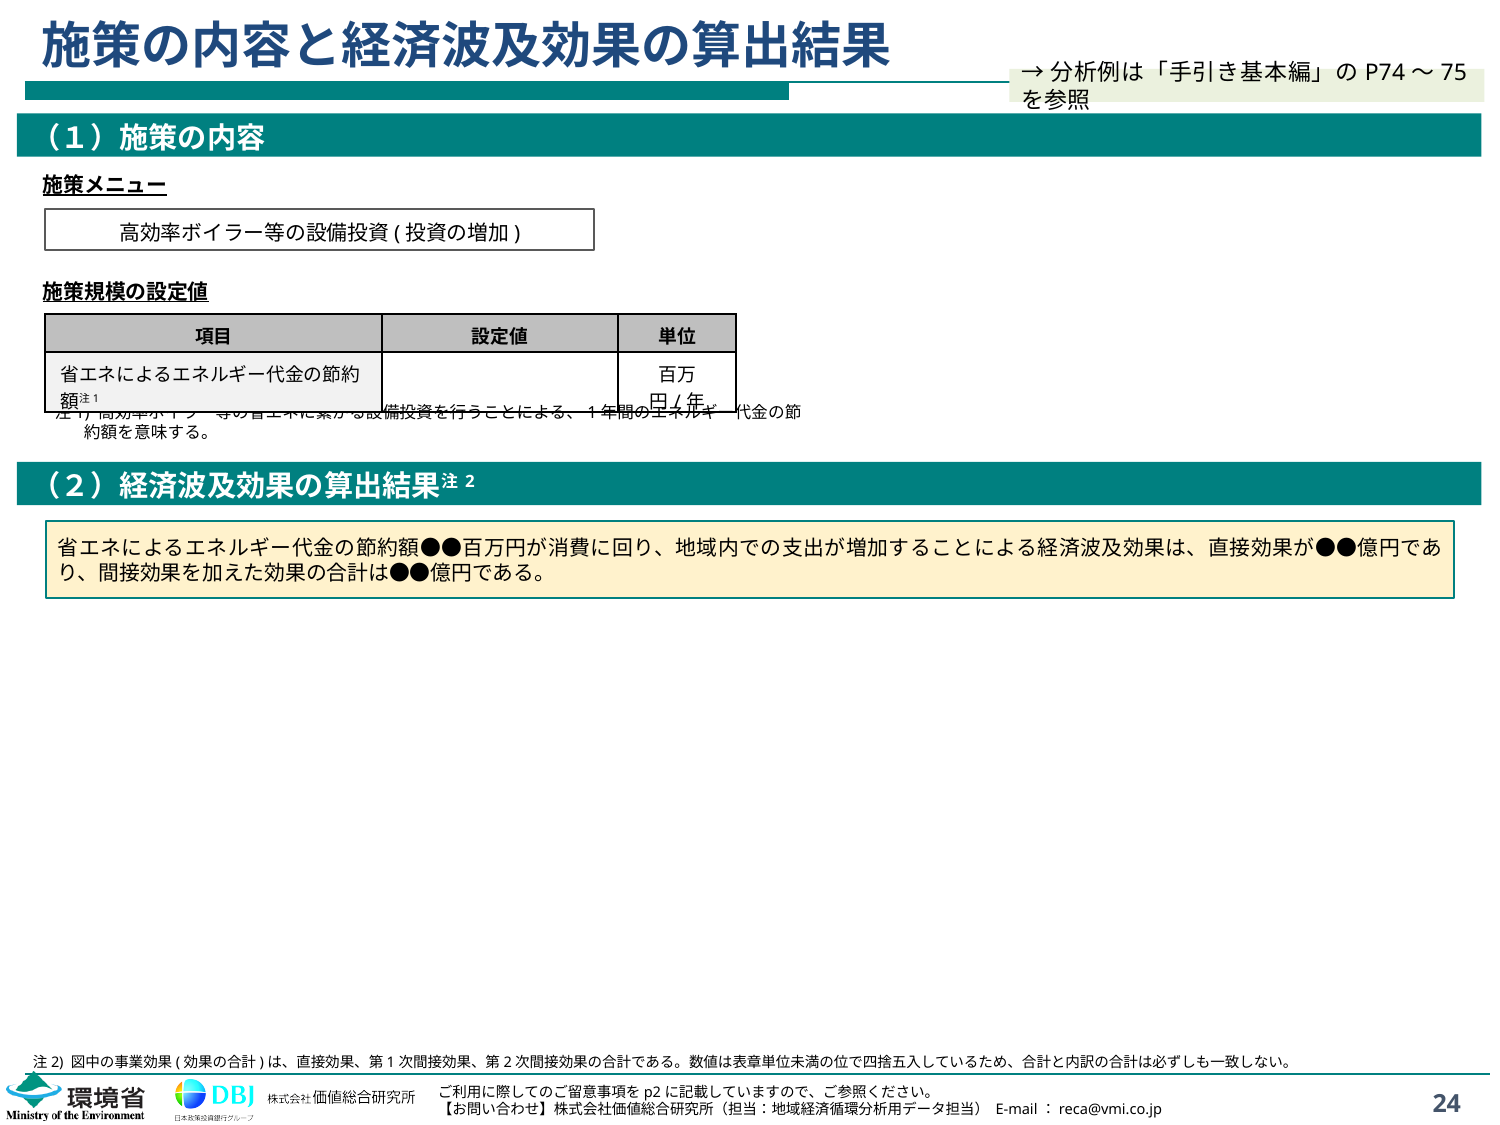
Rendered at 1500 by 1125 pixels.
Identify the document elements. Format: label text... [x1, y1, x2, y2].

table_header 設定値 [383, 315, 617, 351]
text_box →分析例は「手引き基本編」のP74～75を参照 [1009, 68, 1485, 102]
picture [2, 1071, 148, 1125]
text_box （１）施策の内容 [16, 113, 1482, 157]
text_box 注1) 高効率ボイラー等の省エネに繋がる設備投資を行うことによる、1年間のエネルギー代金の節約額を意味する。 [42, 396, 829, 449]
text_box 施策規模の設定値 [42, 278, 279, 304]
text_box 高効率ボイラー等の設備投資(投資の増加) [45, 208, 595, 250]
text_box 省エネによるエネルギー代金の節約額●●百万円が消費に回り、地域内での支出が増加することによる経済波及効果は、直接効果が●●億円であり、間接効果を加えた効果の合計は●●億円である。 [46, 521, 1454, 599]
picture [171, 1075, 419, 1125]
text_box 施策メニュー [42, 171, 191, 197]
table_header 単位 [619, 315, 735, 351]
title 施策の内容と経済波及効果の算出結果 [25, 0, 1355, 82]
text_box 注2) 図中の事業効果(効果の合計)は、直接効果、第1次間接効果、第2次間接効果の合計である。数値は表章単位未満の位で四捨五入しているため、合計と内訳の合計は必ずしも一致しない。 [33, 1050, 1451, 1071]
table_cell 省エネによるエネルギー代金の節約額注1 [46, 353, 381, 411]
table_header 項目 [46, 315, 381, 351]
table_cell 百万円/年 [619, 353, 735, 411]
text_box （２）経済波及効果の算出結果注2 [16, 461, 1482, 506]
table_cell [383, 353, 617, 411]
slide_number 24 [1393, 1079, 1500, 1122]
